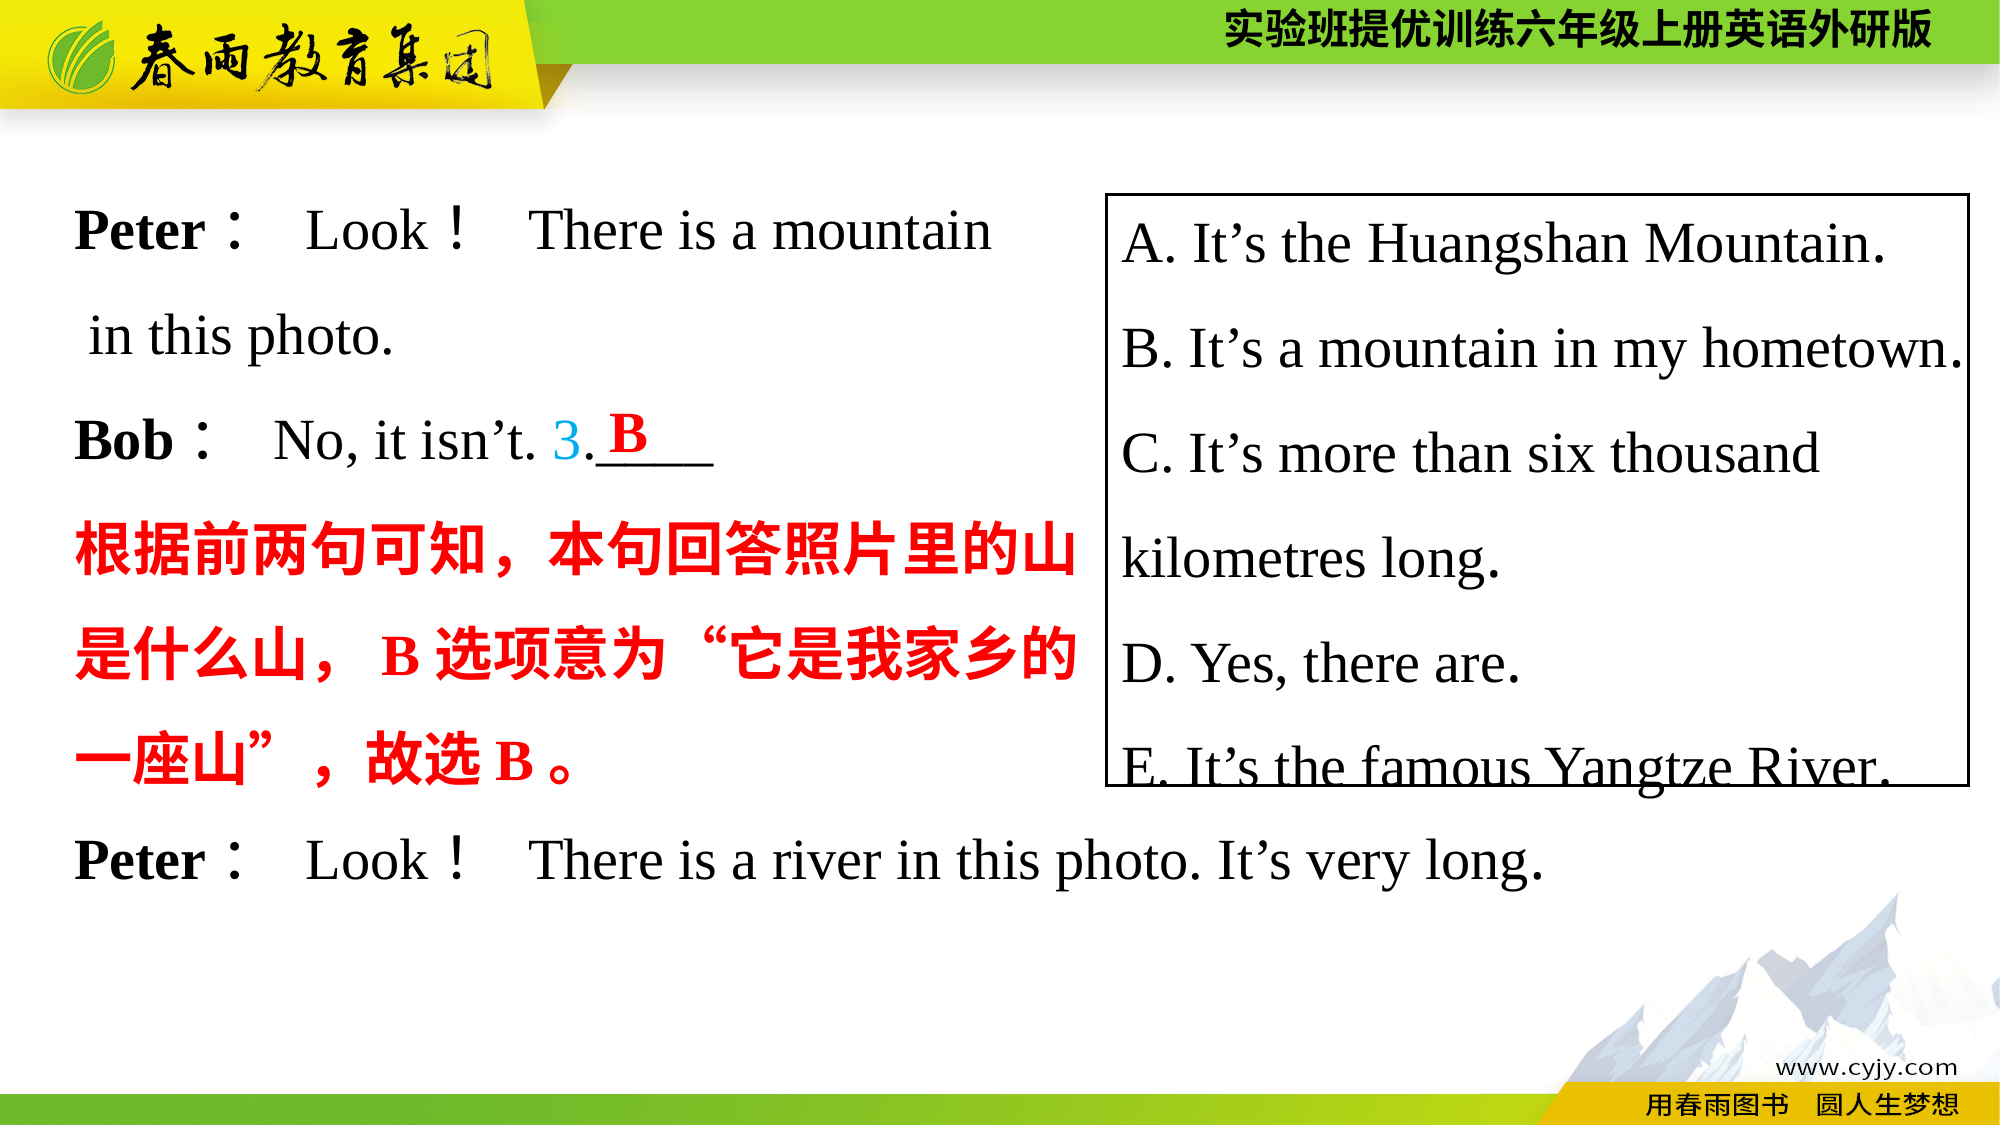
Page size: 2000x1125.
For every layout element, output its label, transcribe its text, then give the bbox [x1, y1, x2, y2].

text_box B [594, 386, 663, 472]
text_box [1106, 194, 1969, 786]
list Peter： Look！ There is a mountain in this photo. Bob： No, it isn’t. 3.____ Peter： Look！ There is a river in this photo. It’s very long. [59, 149, 1944, 907]
picture [0, 0, 2000, 1125]
text_box 根据前两句可知，本句回答照片里的山是什么山，B选项意为“它是我家乡的一座山”，故选B。 [59, 469, 1095, 800]
text_box A. It’s the Huangshan Mountain. B. It’s a mountain in my hometown. C. It’s more than six thousand kilometres long. D. Yes, there are. E. It’s the famous Yangtze River. [1106, 161, 2000, 807]
